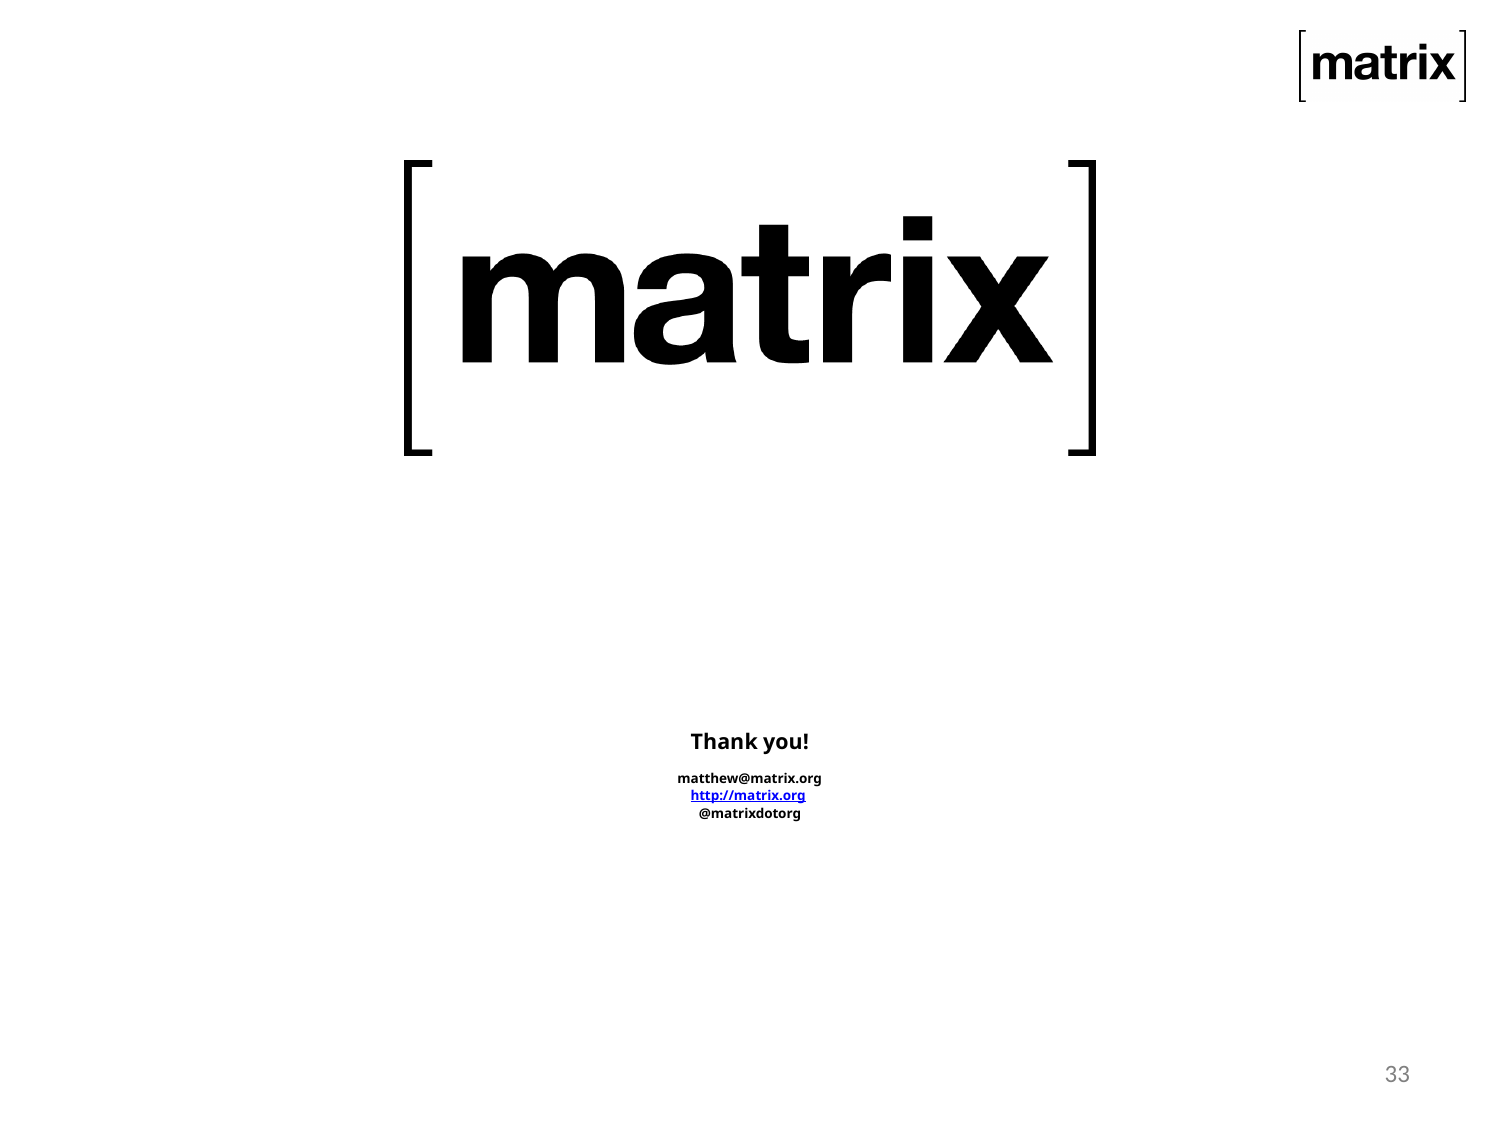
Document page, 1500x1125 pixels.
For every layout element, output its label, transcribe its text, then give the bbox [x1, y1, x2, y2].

title Thank you! matthew@matrix.org http://matrix.org @matrixdotorg [75, 719, 1425, 846]
picture [1299, 30, 1466, 102]
picture [403, 160, 1097, 456]
slide_number 33 [1074, 1042, 1425, 1103]
